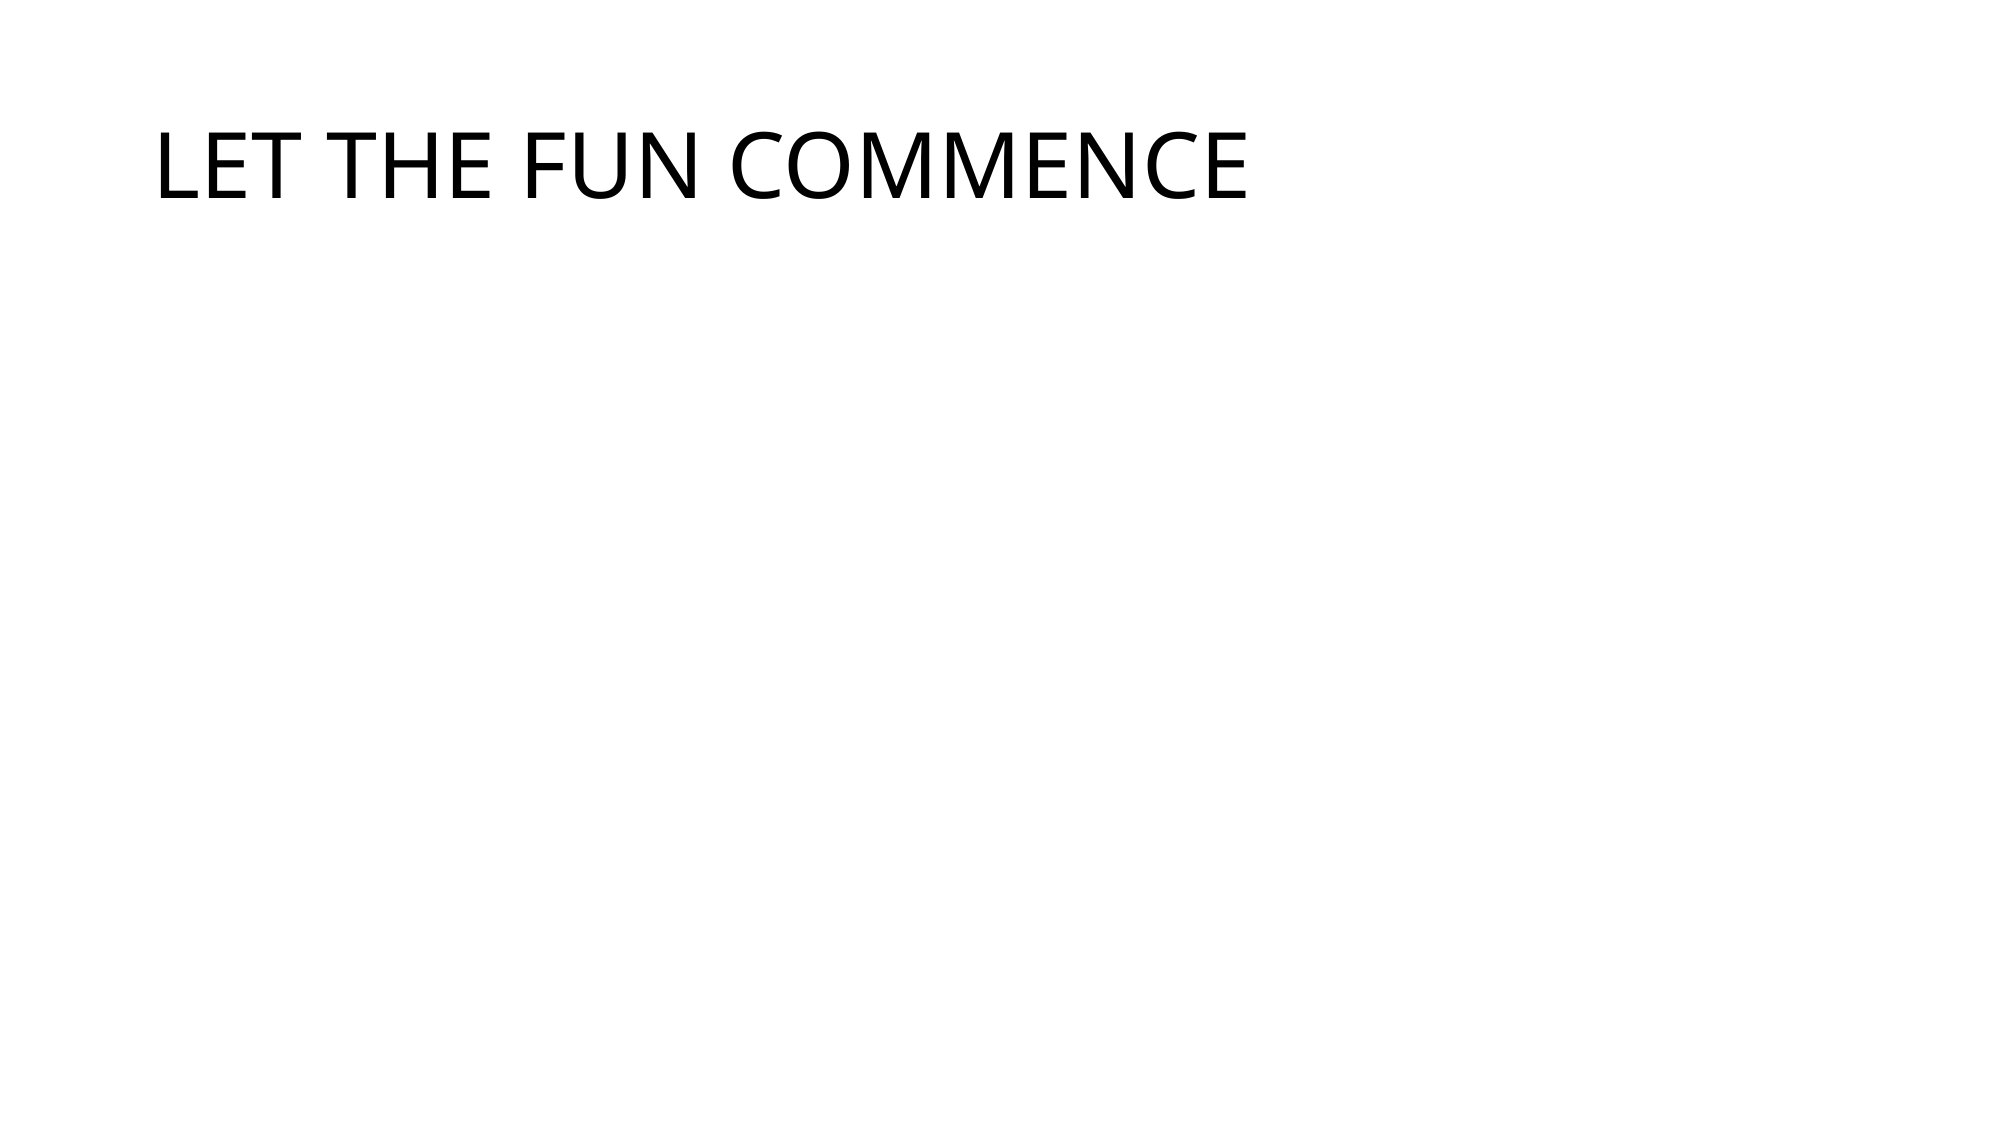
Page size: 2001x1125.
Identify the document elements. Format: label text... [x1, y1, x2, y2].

title LET THE FUN COMMENCE [137, 59, 1863, 278]
